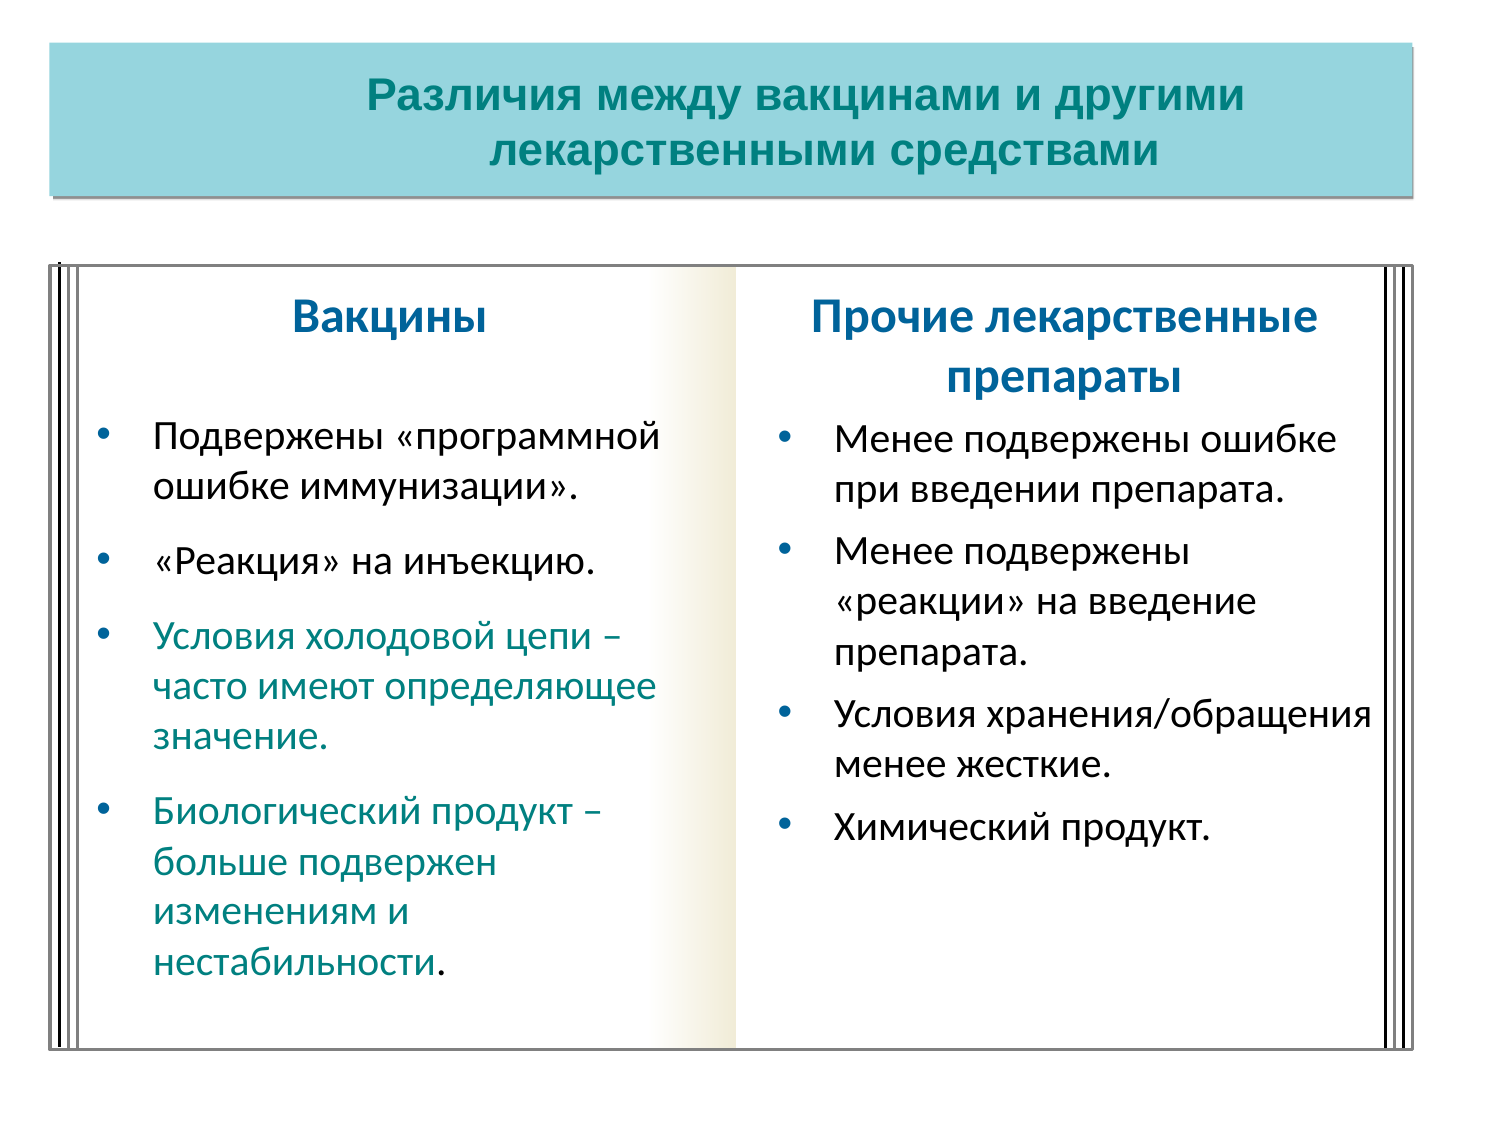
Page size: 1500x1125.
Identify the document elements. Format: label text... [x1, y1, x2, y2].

text_box [1404, 265, 1413, 1051]
text_box Вакцины [82, 274, 706, 350]
text_box [49, 265, 56, 1051]
text_box Различия между вакцинами и другими лекарственными средствами [49, 42, 1413, 197]
text_box [732, 265, 1384, 1051]
text_box [78, 265, 730, 1051]
text_box Менее подвержены ошибке при введении препарата. Менее подвержены «реакции» на введение препарата. Условия хранения/обращения менее жесткие. Химический продукт. [762, 403, 1380, 919]
text_box Подвержены «программной ошибке иммунизации». «Реакция» на инъекцию. Условия холодовой цепи – часто имеют определяющее значение. Биологический продукт – больше подвержен изменениям и нестабильности. [82, 400, 719, 991]
text_box Прочие лекарственные препараты [749, 275, 1380, 471]
